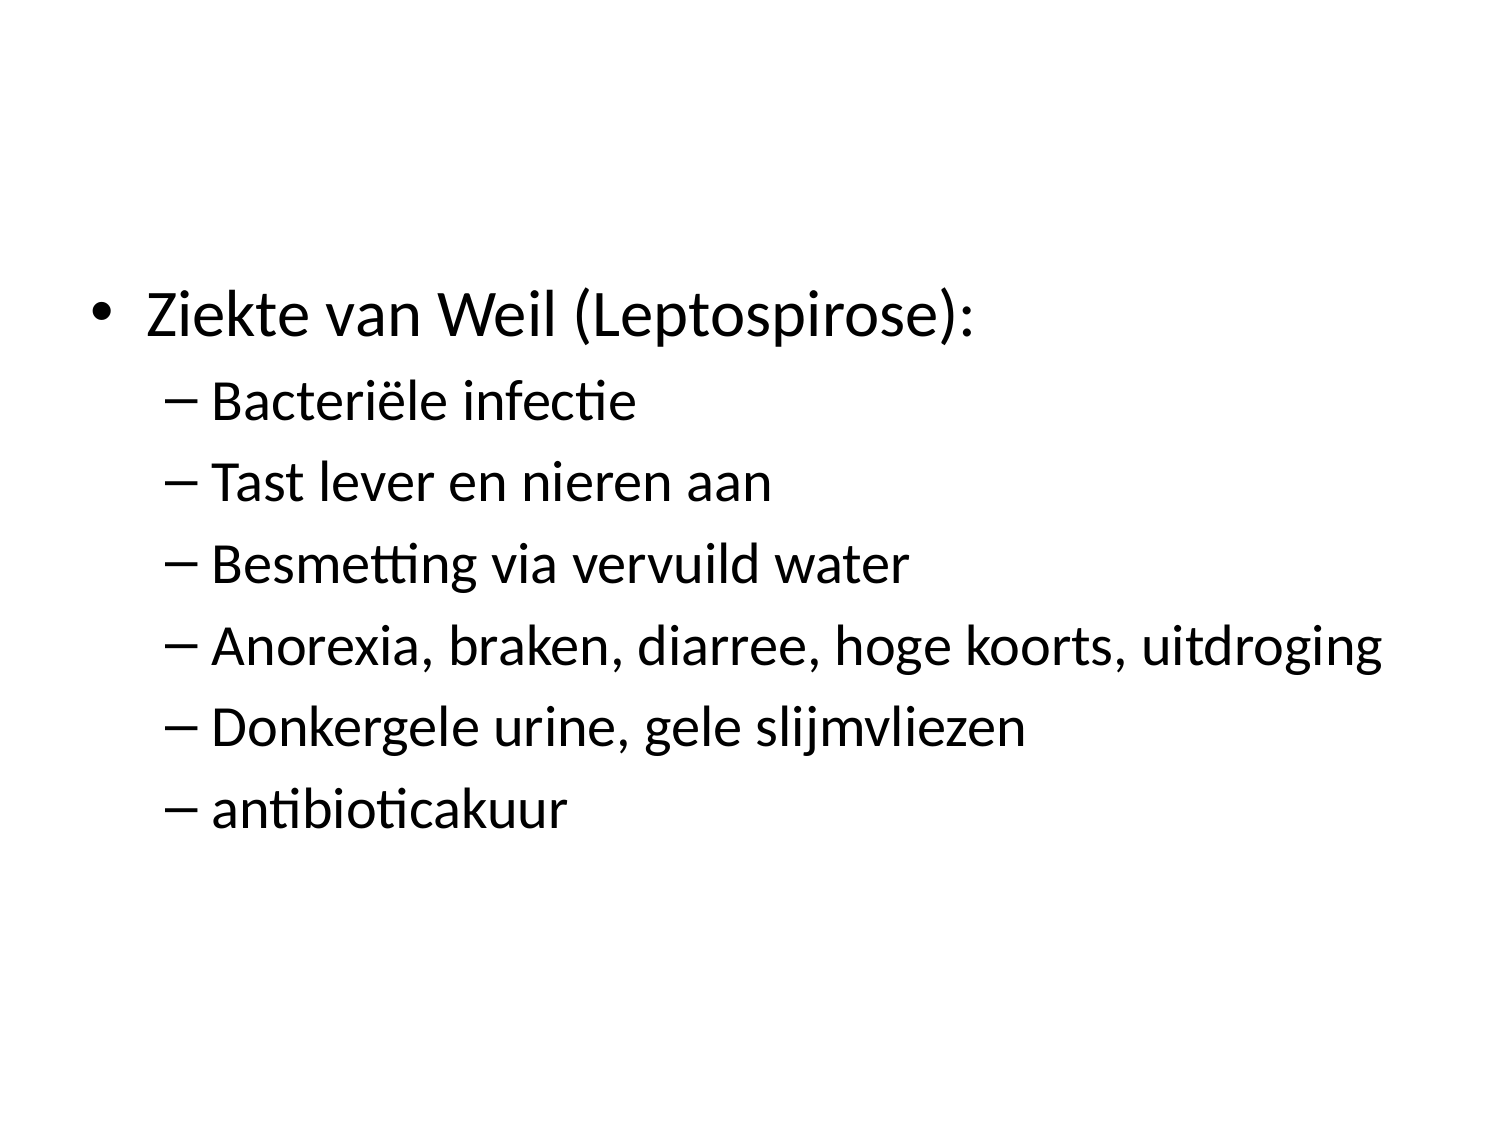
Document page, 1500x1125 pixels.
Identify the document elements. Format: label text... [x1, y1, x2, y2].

list Ziekte van Weil (Leptospirose): Bacteriële infectie Tast lever en nieren aan Besmetting via vervuild water Anorexia, braken, diarree, hoge koorts, uitdroging Donkergele urine, gele slijmvliezen antibioticakuur [75, 262, 1425, 1005]
